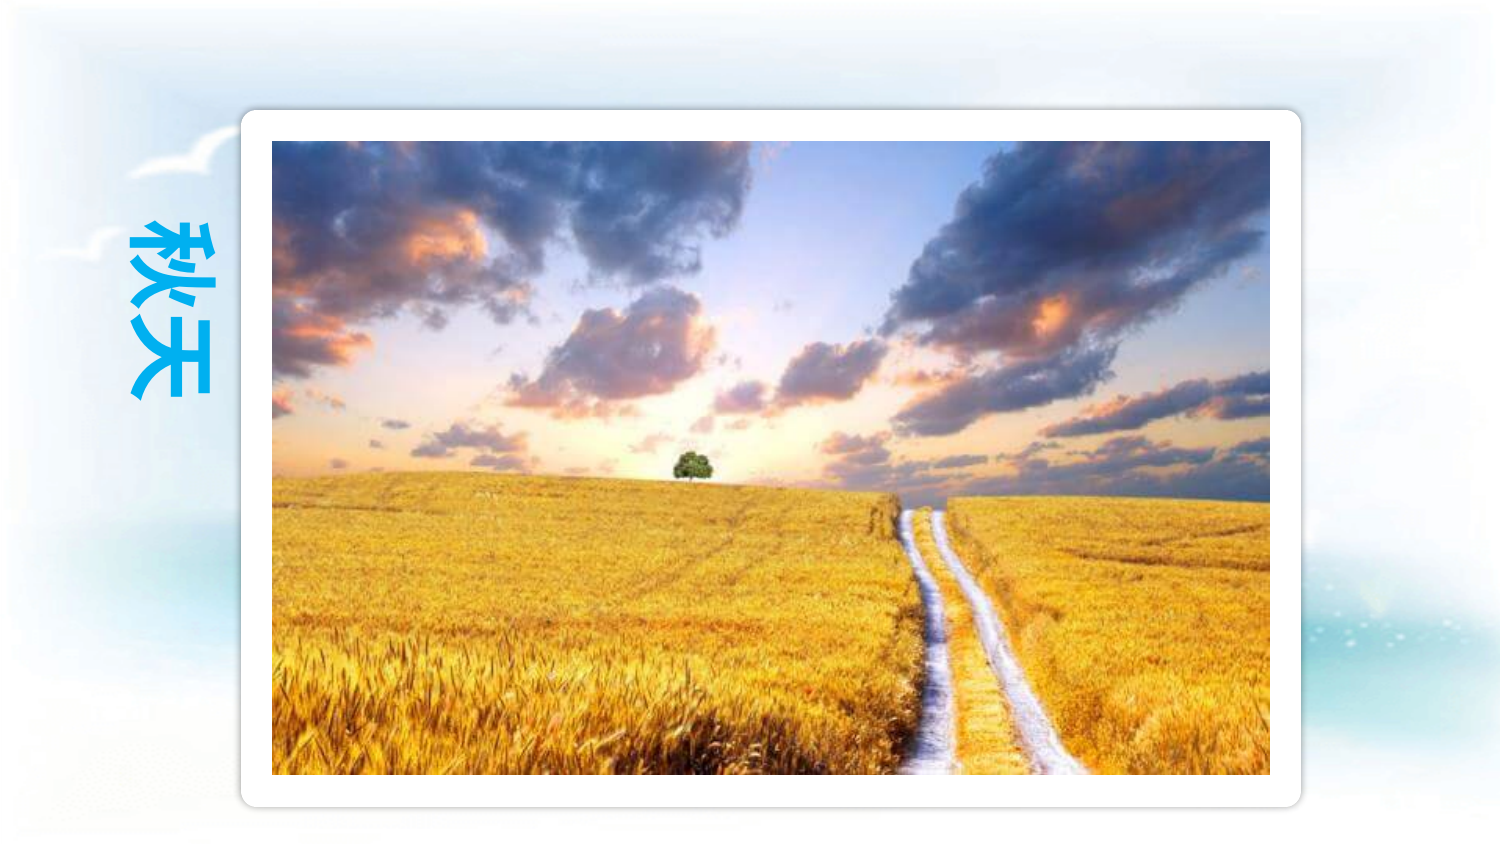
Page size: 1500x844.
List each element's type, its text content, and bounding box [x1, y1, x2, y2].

text_box 秋天 [96, 204, 238, 405]
picture [0, 0, 1500, 844]
